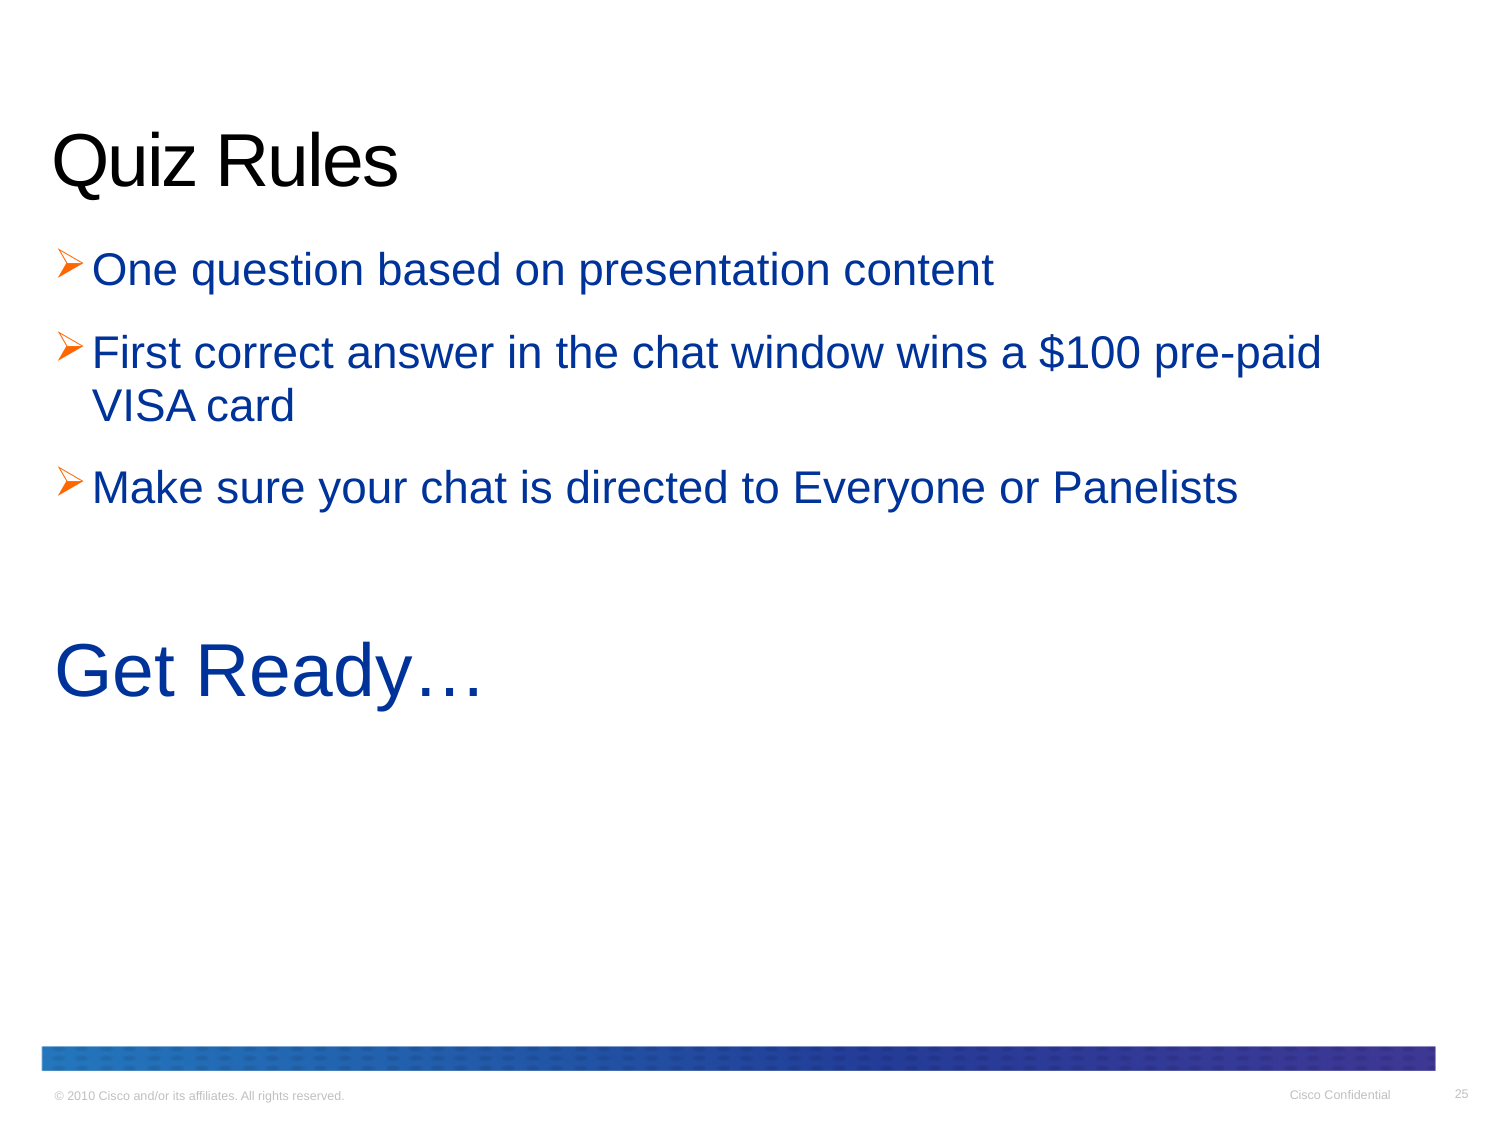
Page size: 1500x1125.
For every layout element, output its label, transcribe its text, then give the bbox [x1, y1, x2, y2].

title Quiz Rules [37, 70, 1447, 209]
picture [43, 1047, 1435, 1070]
list One question based on presentation content First correct answer in the chat window wins a $100 pre-paid VISA card Make sure your chat is directed to Everyone or Panelists Get Ready… [39, 236, 1447, 980]
